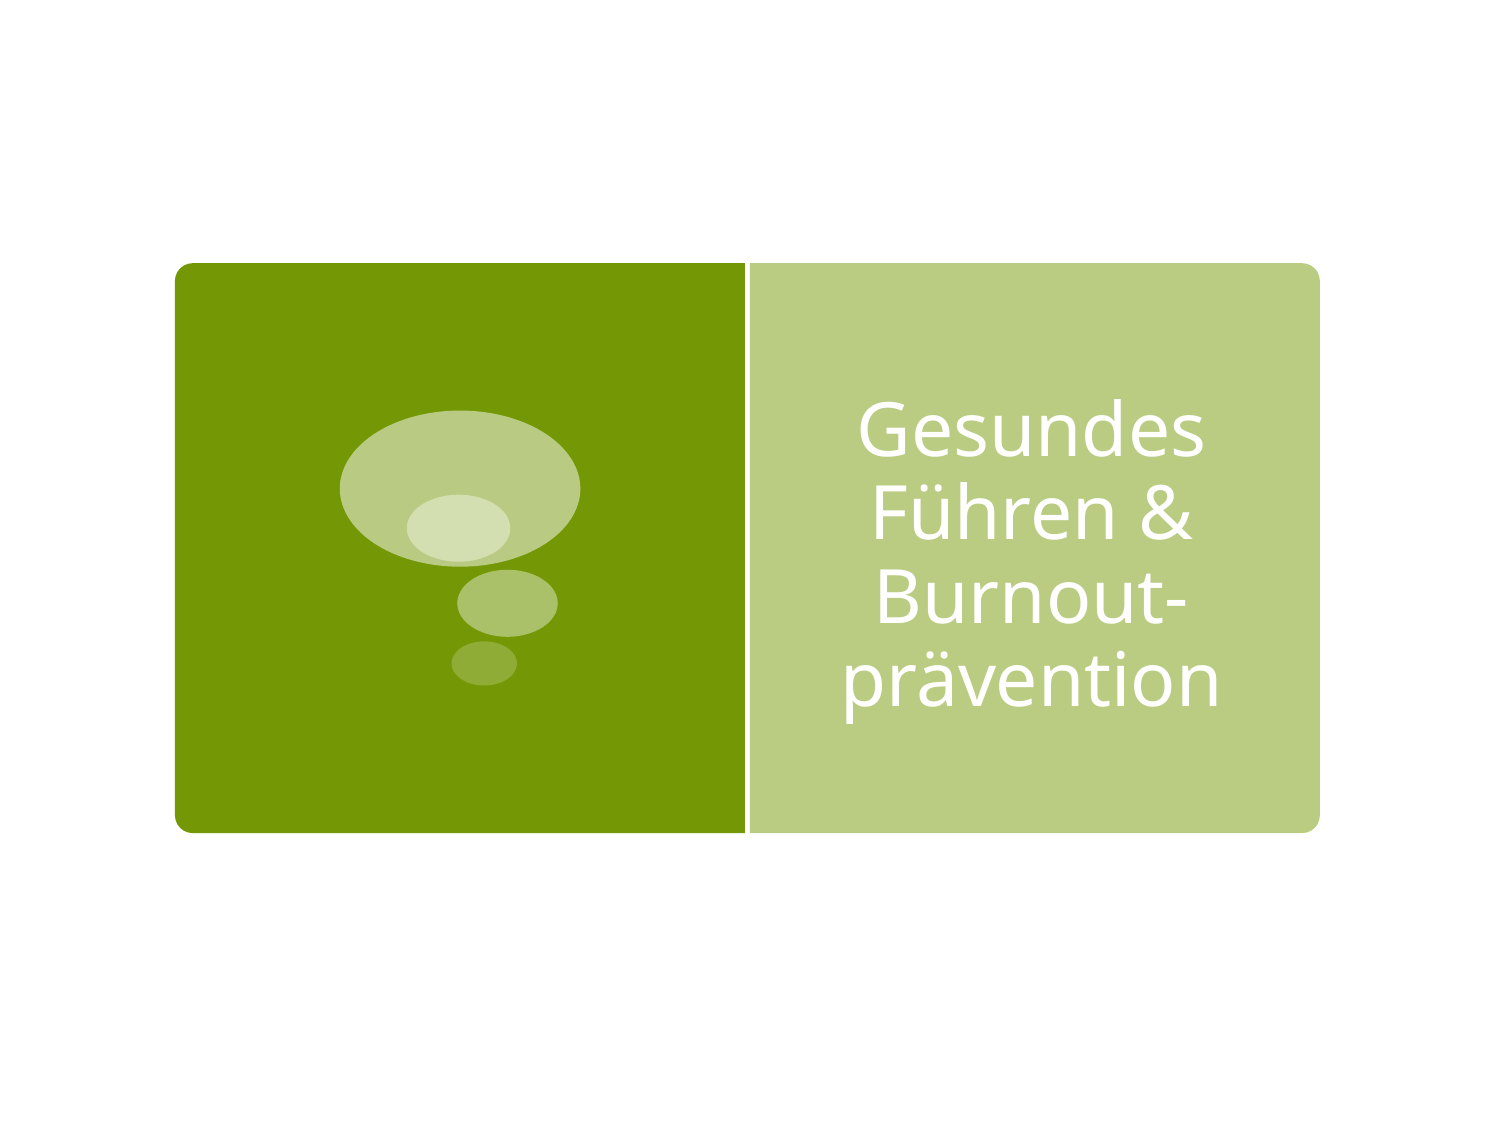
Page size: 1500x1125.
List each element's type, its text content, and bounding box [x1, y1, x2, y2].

title Gesundes Führen & Burnout-prävention [762, 275, 1300, 722]
